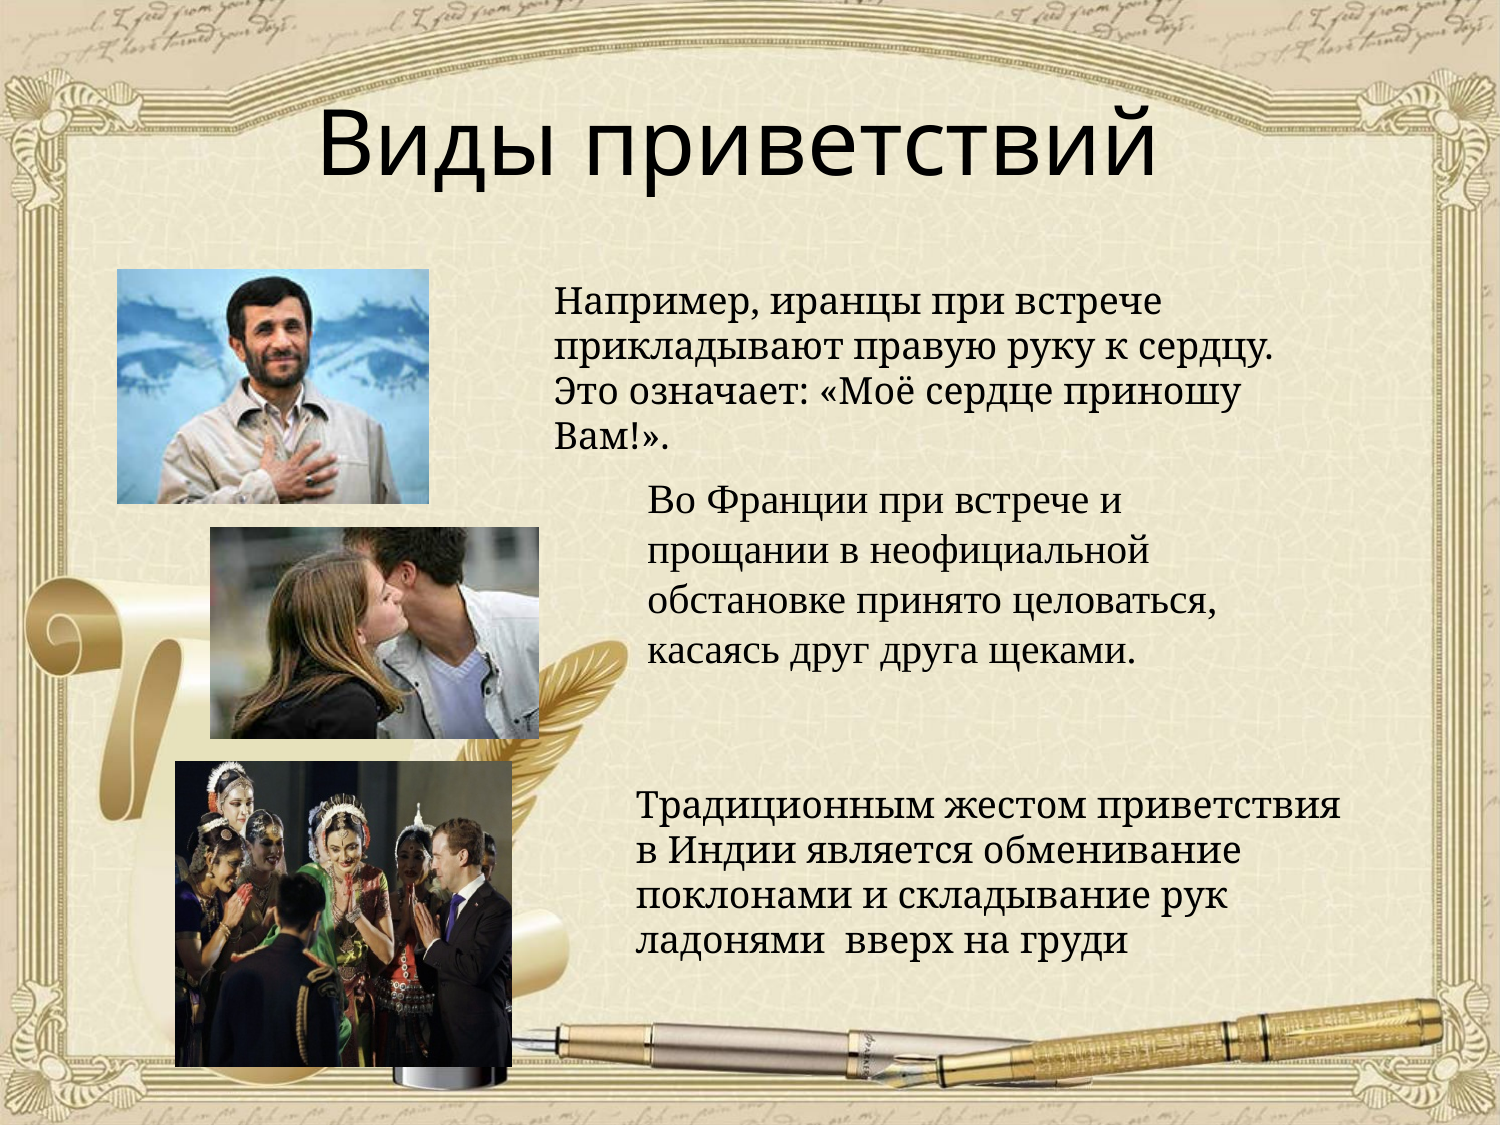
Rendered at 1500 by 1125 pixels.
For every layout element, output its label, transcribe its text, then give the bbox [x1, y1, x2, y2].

picture [0, 0, 1500, 1125]
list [116, 269, 429, 505]
text_box Во Франции при встрече и прощании в неофициальной обстановке принято целоваться, касаясь друг друга щеками. [632, 463, 1325, 679]
text_box Традиционным жестом приветствия в Индии является обменивание поклонами и складывание рук ладонями вверх на груди [621, 773, 1371, 969]
title Виды приветствий [75, 45, 1425, 233]
text_box Например, иранцы при встрече прикладывают правую руку к сердцу. Это означает: «Моё сердце приношу Вам!». [538, 269, 1336, 465]
